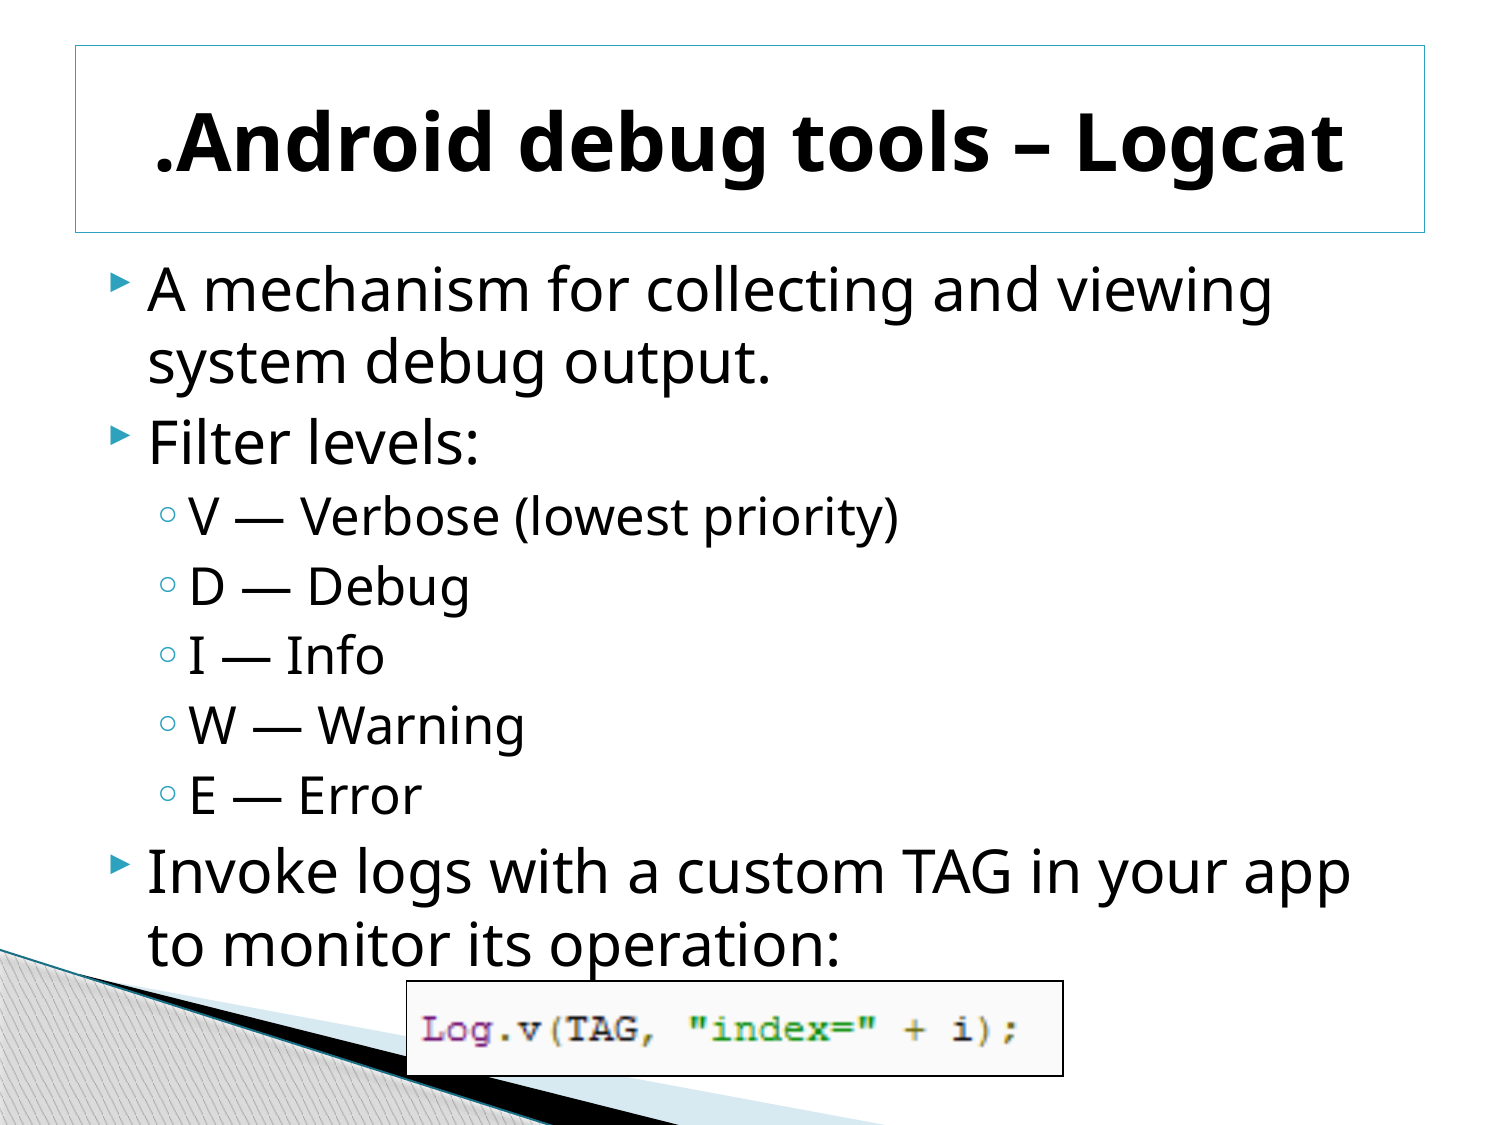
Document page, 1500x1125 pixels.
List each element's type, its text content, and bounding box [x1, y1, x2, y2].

title Android debug tools – Logcat. [75, 45, 1425, 233]
list A mechanism for collecting and viewing system debug output. Filter levels: V — Verbose (lowest priority) D — Debug I — Info W — Warning E — Error Invoke logs with a custom TAG in your app to monitor its operation: [75, 243, 1425, 986]
picture [407, 981, 1063, 1076]
